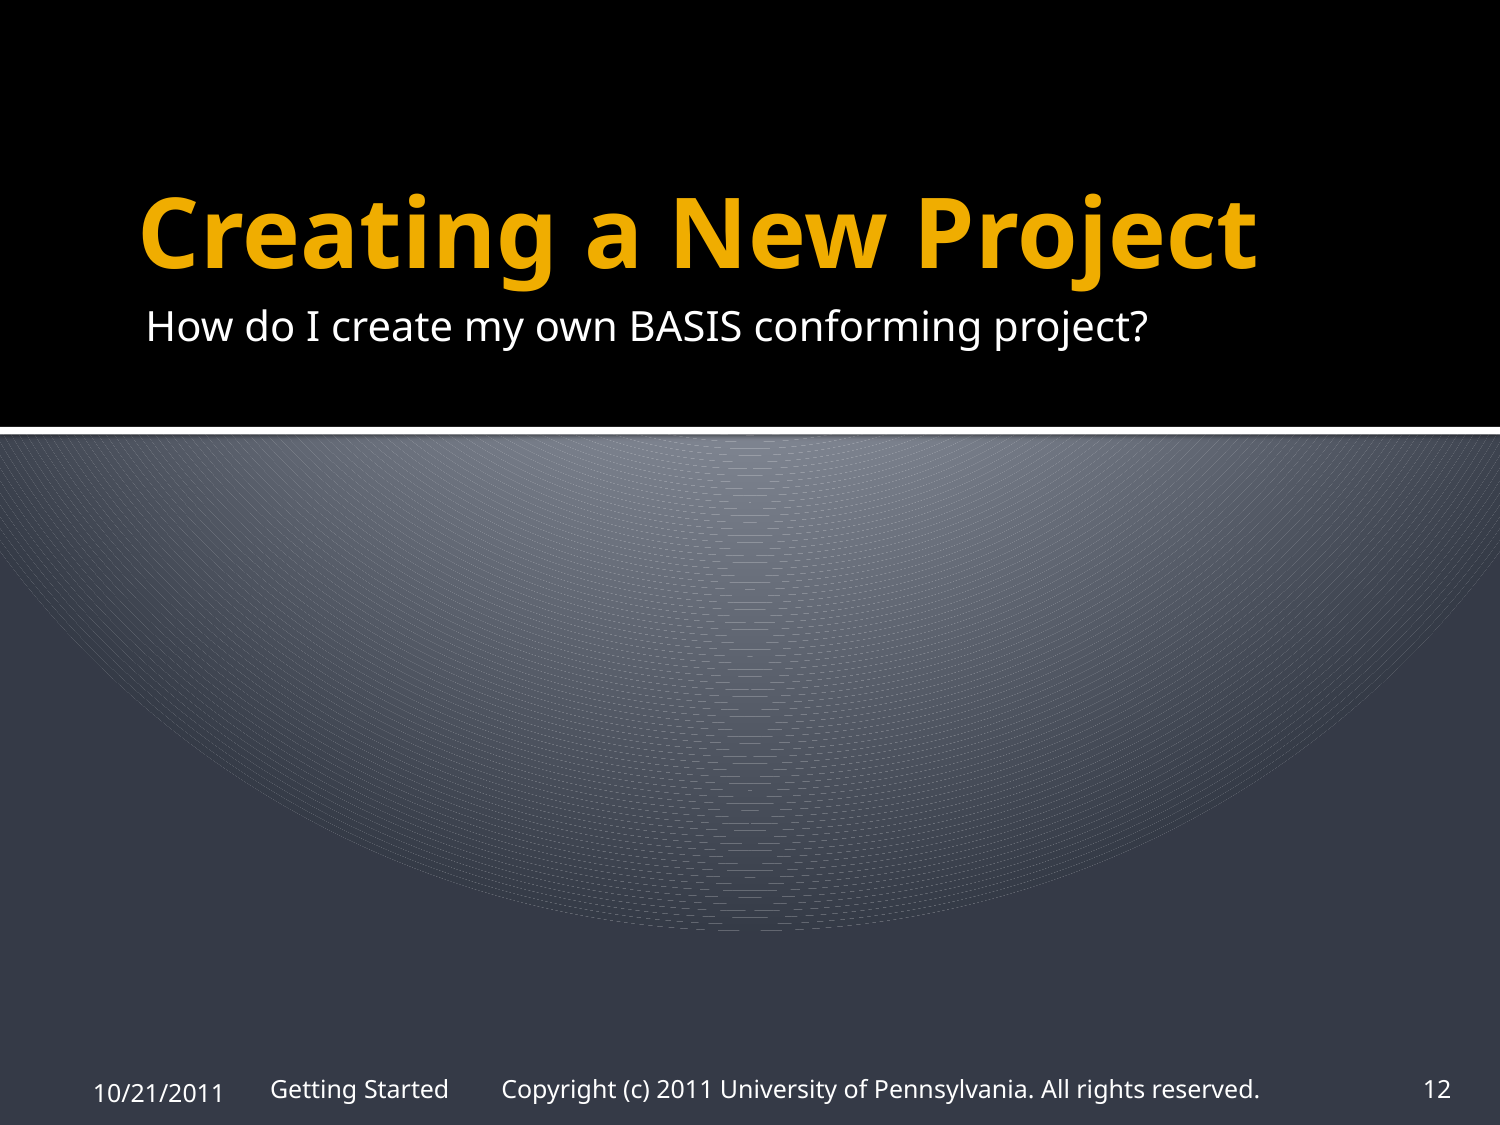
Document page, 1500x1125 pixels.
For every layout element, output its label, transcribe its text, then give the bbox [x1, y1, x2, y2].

title Creating a New Project [123, 19, 1438, 288]
slide_number 12 [1345, 1062, 1467, 1108]
list How do I create my own BASIS conforming project? [121, 299, 1438, 413]
footer Getting Started Copyright (c) 2011 University of Pennsylvania. All rights reserved. [262, 1062, 1337, 1108]
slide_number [75, 1062, 238, 1108]
